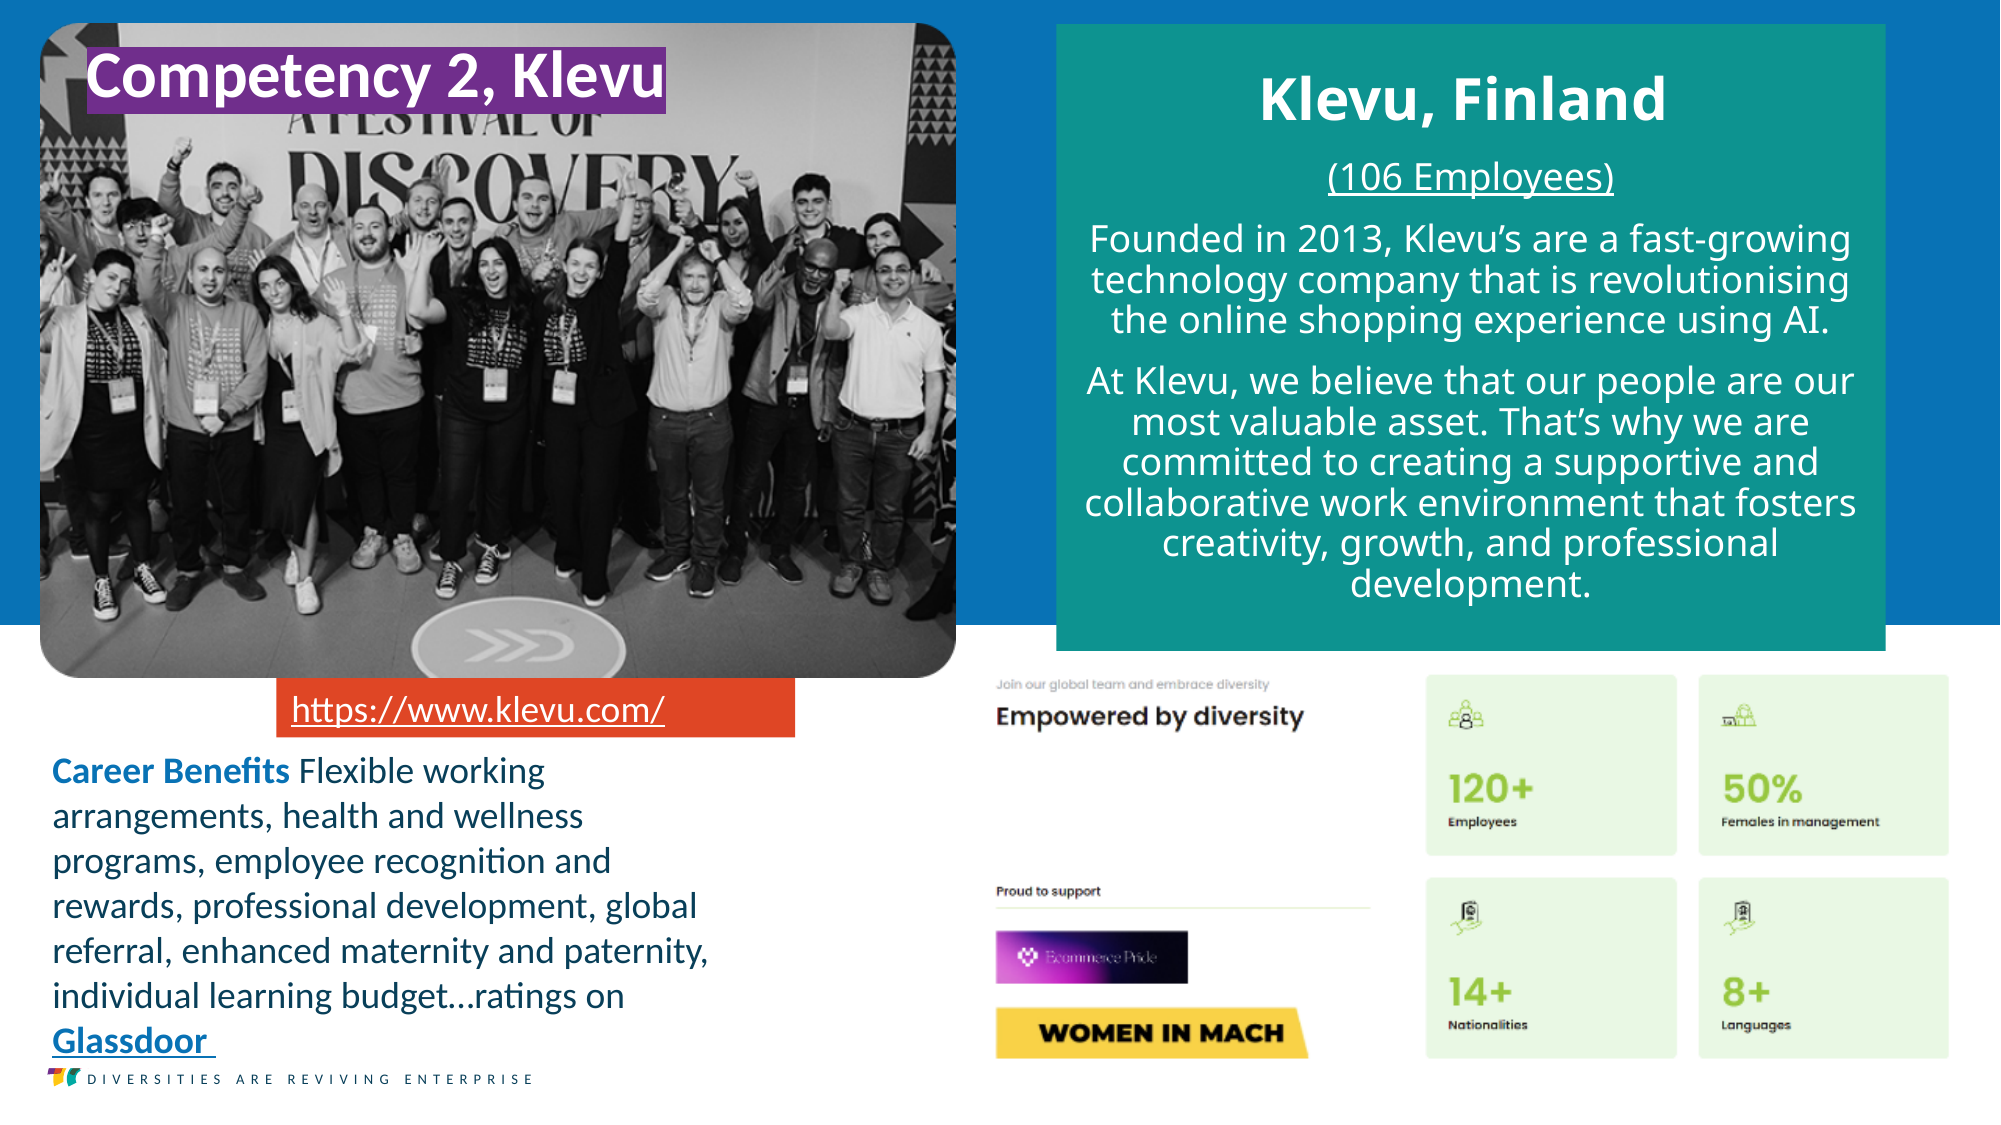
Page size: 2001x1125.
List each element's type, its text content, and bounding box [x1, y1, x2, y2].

picture [982, 661, 1960, 1076]
text_box https://www.klevu.com/ [276, 678, 796, 738]
picture [40, 23, 956, 678]
list Klevu, Finland (106 Employees) Founded in 2013, Klevu’s are a fast-growing technology company that is revolutionising the online shopping experience using AI. At Klevu, we believe that our people are our most valuable asset. That’s why we are committed to creating a supportive and collaborative work environment that fosters creativity, growth, and professional development. [1056, 24, 1886, 651]
text_box Career Benefits Flexible working arrangements, health and wellness programs, employee recognition and rewards, professional development, global referral, enhanced maternity and paternity, individual learning budget…ratings on Glassdoor [37, 738, 730, 1069]
